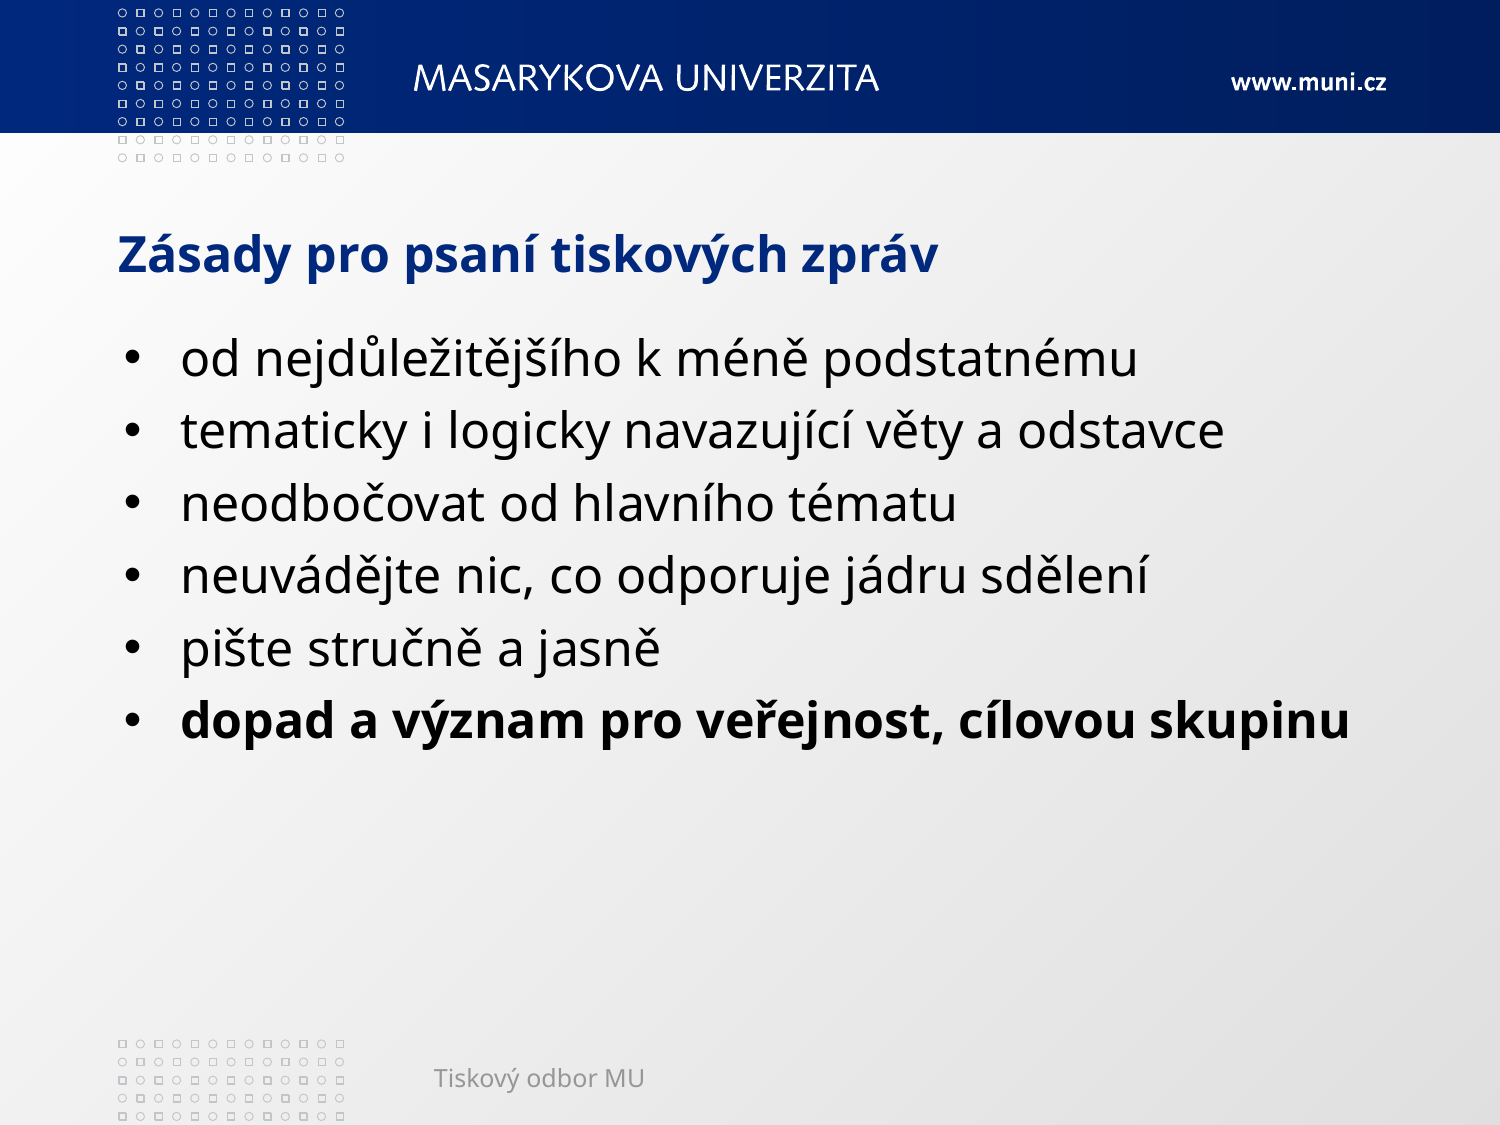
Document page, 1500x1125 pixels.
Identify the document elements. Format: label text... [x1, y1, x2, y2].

list od nejdůležitějšího k méně podstatnému tematicky i logicky navazující věty a odstavce neodbočovat od hlavního tématu neuvádějte nic, co odporuje jádru sdělení pište stručně a jasně dopad a význam pro veřejnost, cílovou skupinu [123, 326, 1475, 1001]
footer Tiskový odbor MU [419, 1025, 1081, 1100]
title Zásady pro psaní tiskových zpráv [118, 184, 1403, 291]
